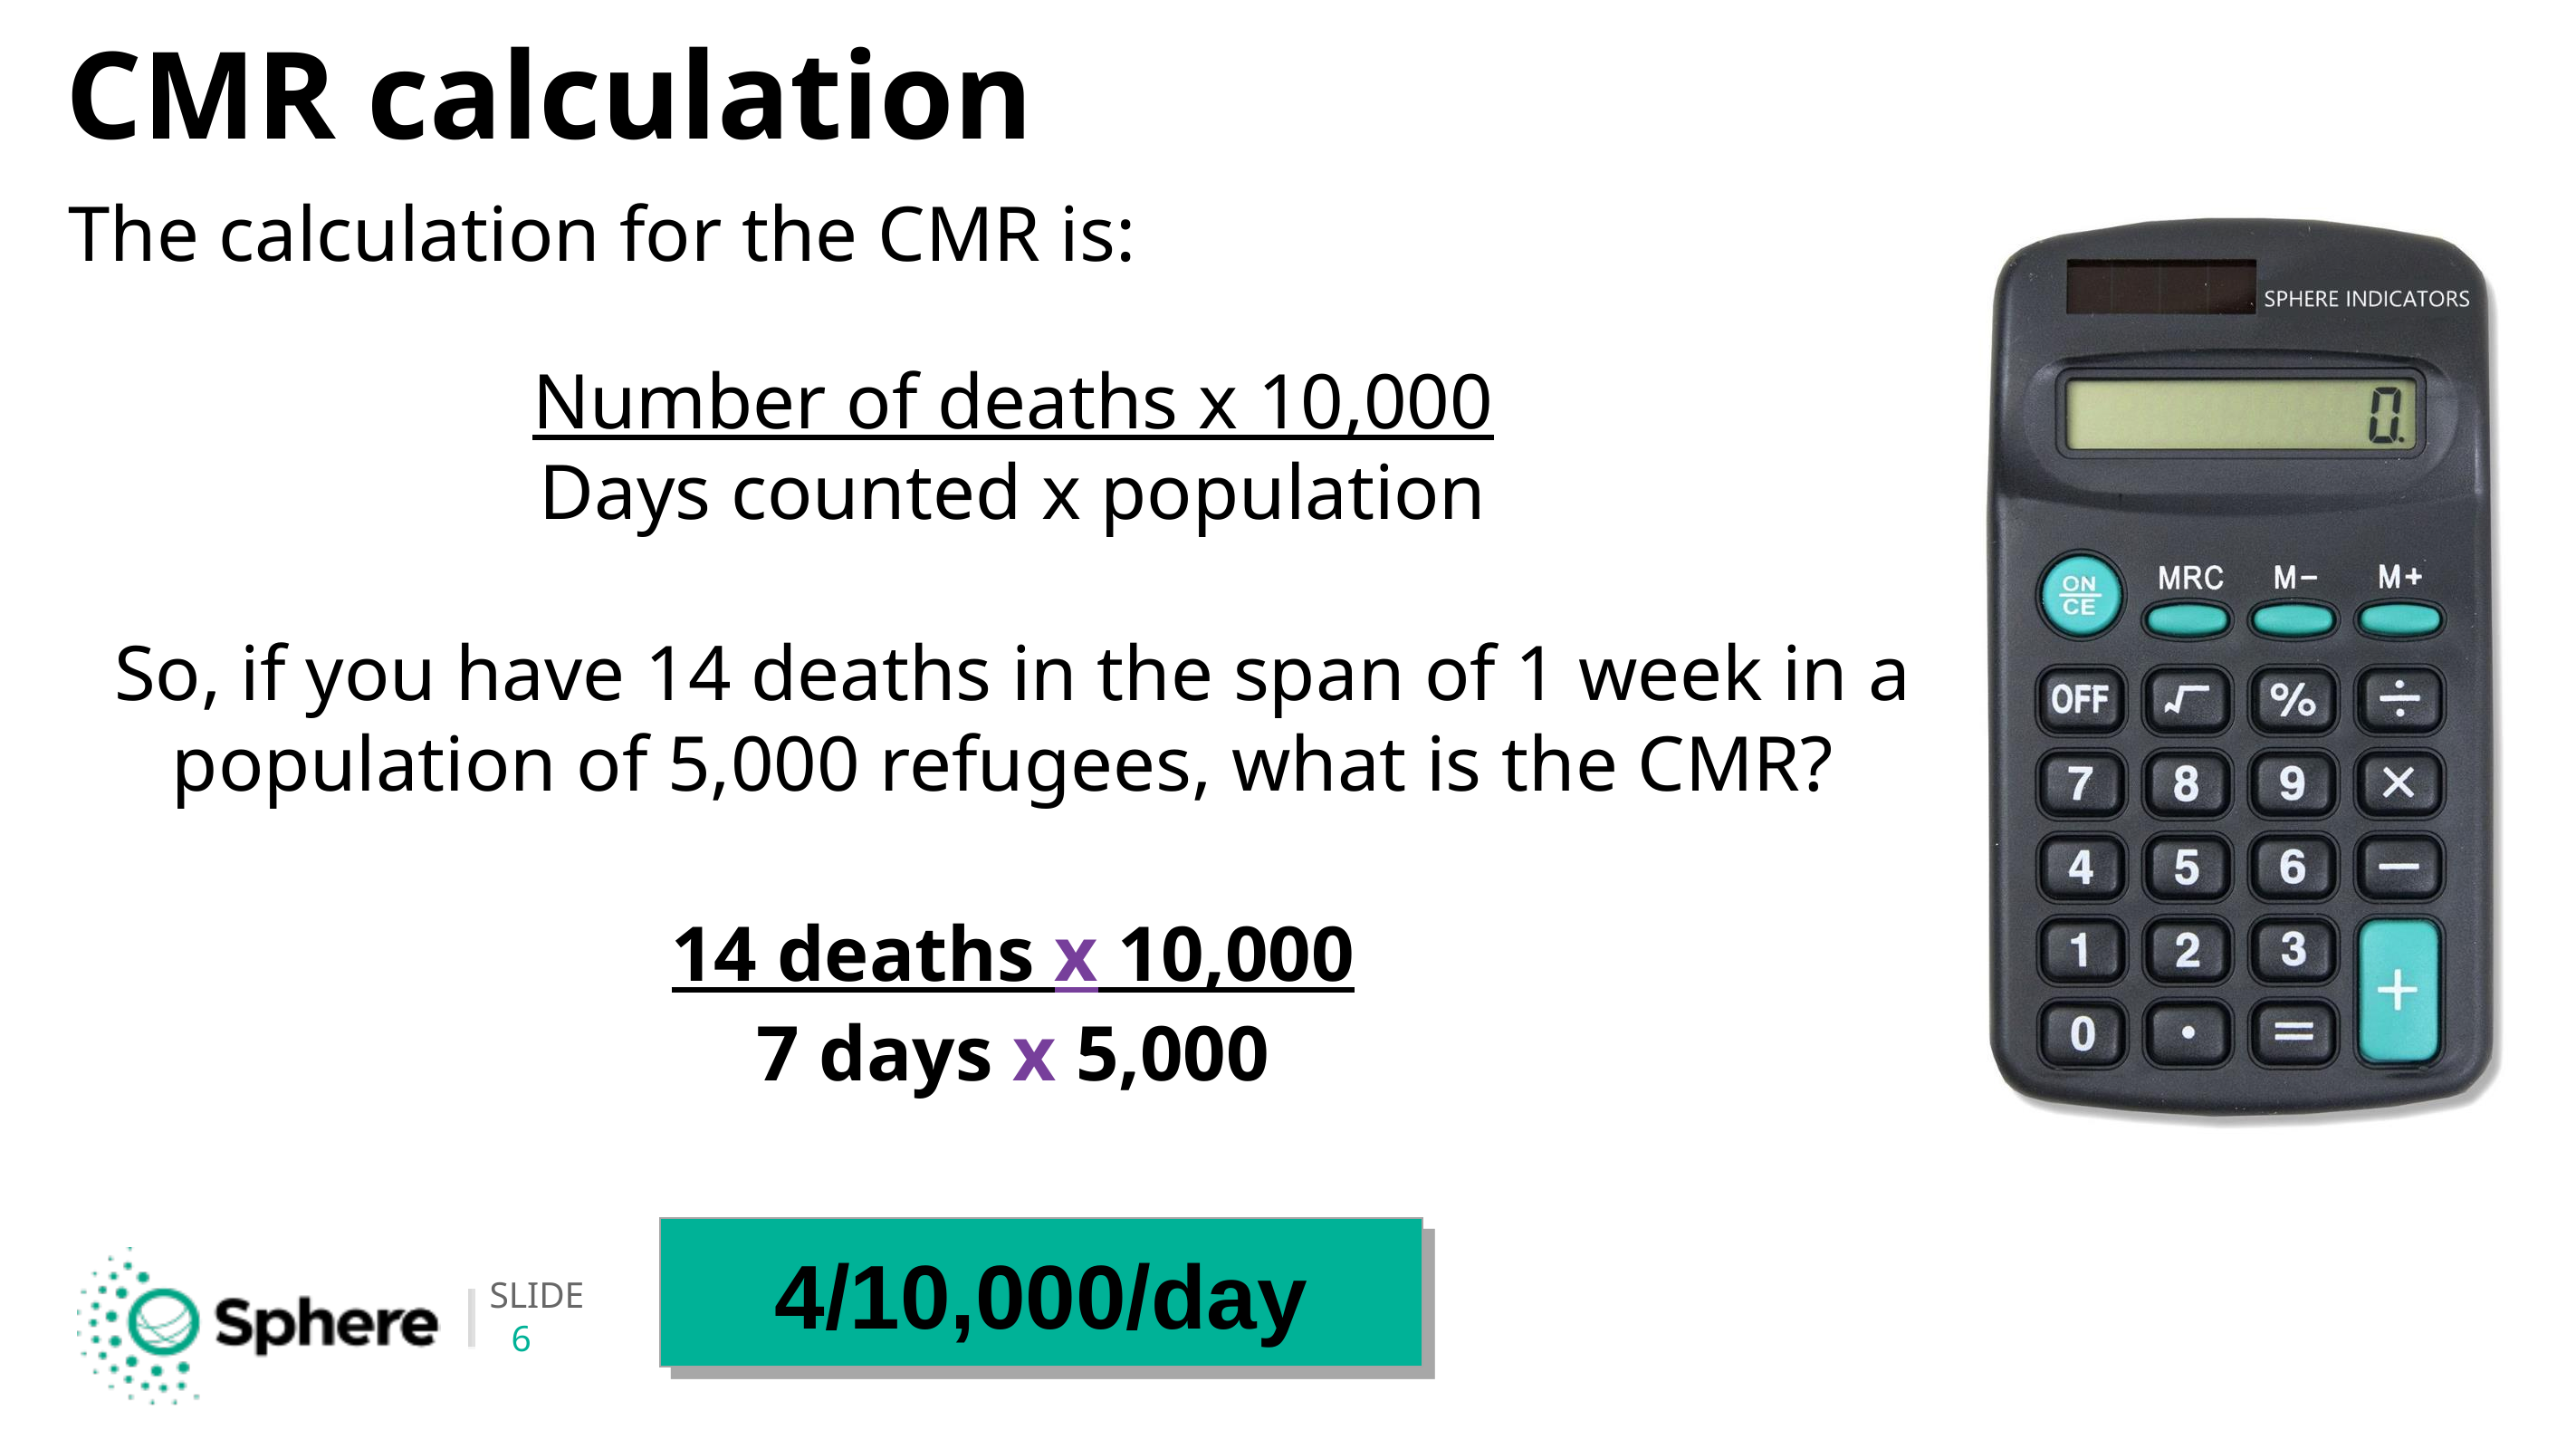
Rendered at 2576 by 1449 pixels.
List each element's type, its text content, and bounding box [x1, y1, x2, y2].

text_box 4/10,000/day [659, 1218, 1422, 1367]
list The calculation for the CMR is: Number of deaths x 10,000 Days counted x population So, if you have 14 deaths in the span of 1 week in a population of 5,000 refugees, what is the CMR? 14 deaths x 10,000 7 days x 5,000 [60, 178, 1967, 1232]
picture [77, 1247, 441, 1407]
picture [1965, 207, 2515, 1147]
slide_number 6 [503, 1308, 563, 1367]
title CMR calculation [57, 10, 2131, 179]
picture [468, 1289, 479, 1349]
